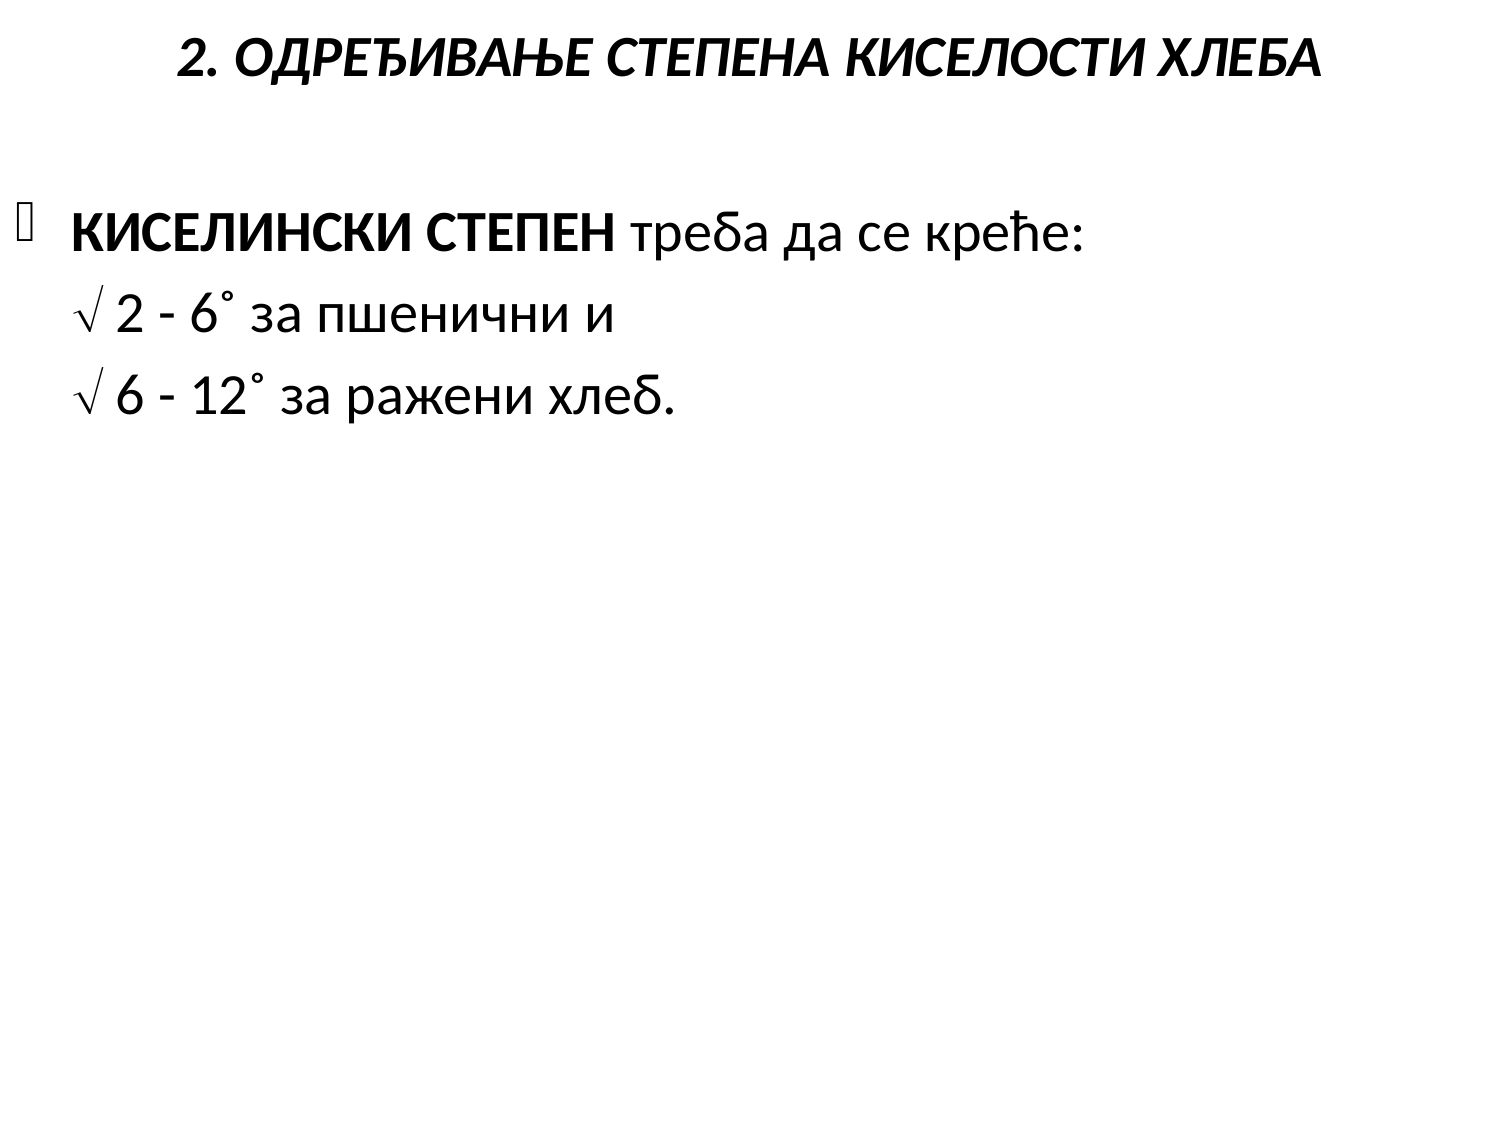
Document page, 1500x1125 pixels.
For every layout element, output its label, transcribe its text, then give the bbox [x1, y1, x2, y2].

list КИСЕЛИНСКИ СТЕПЕН треба да се креће:  2 - 6˚ за пшенични и  6 - 12˚ за ражени хлеб. [0, 113, 1500, 1125]
title 2. ОДРЕЂИВАЊЕ СТЕПЕНА КИСЕЛОСТИ ХЛЕБА [0, 0, 1500, 107]
